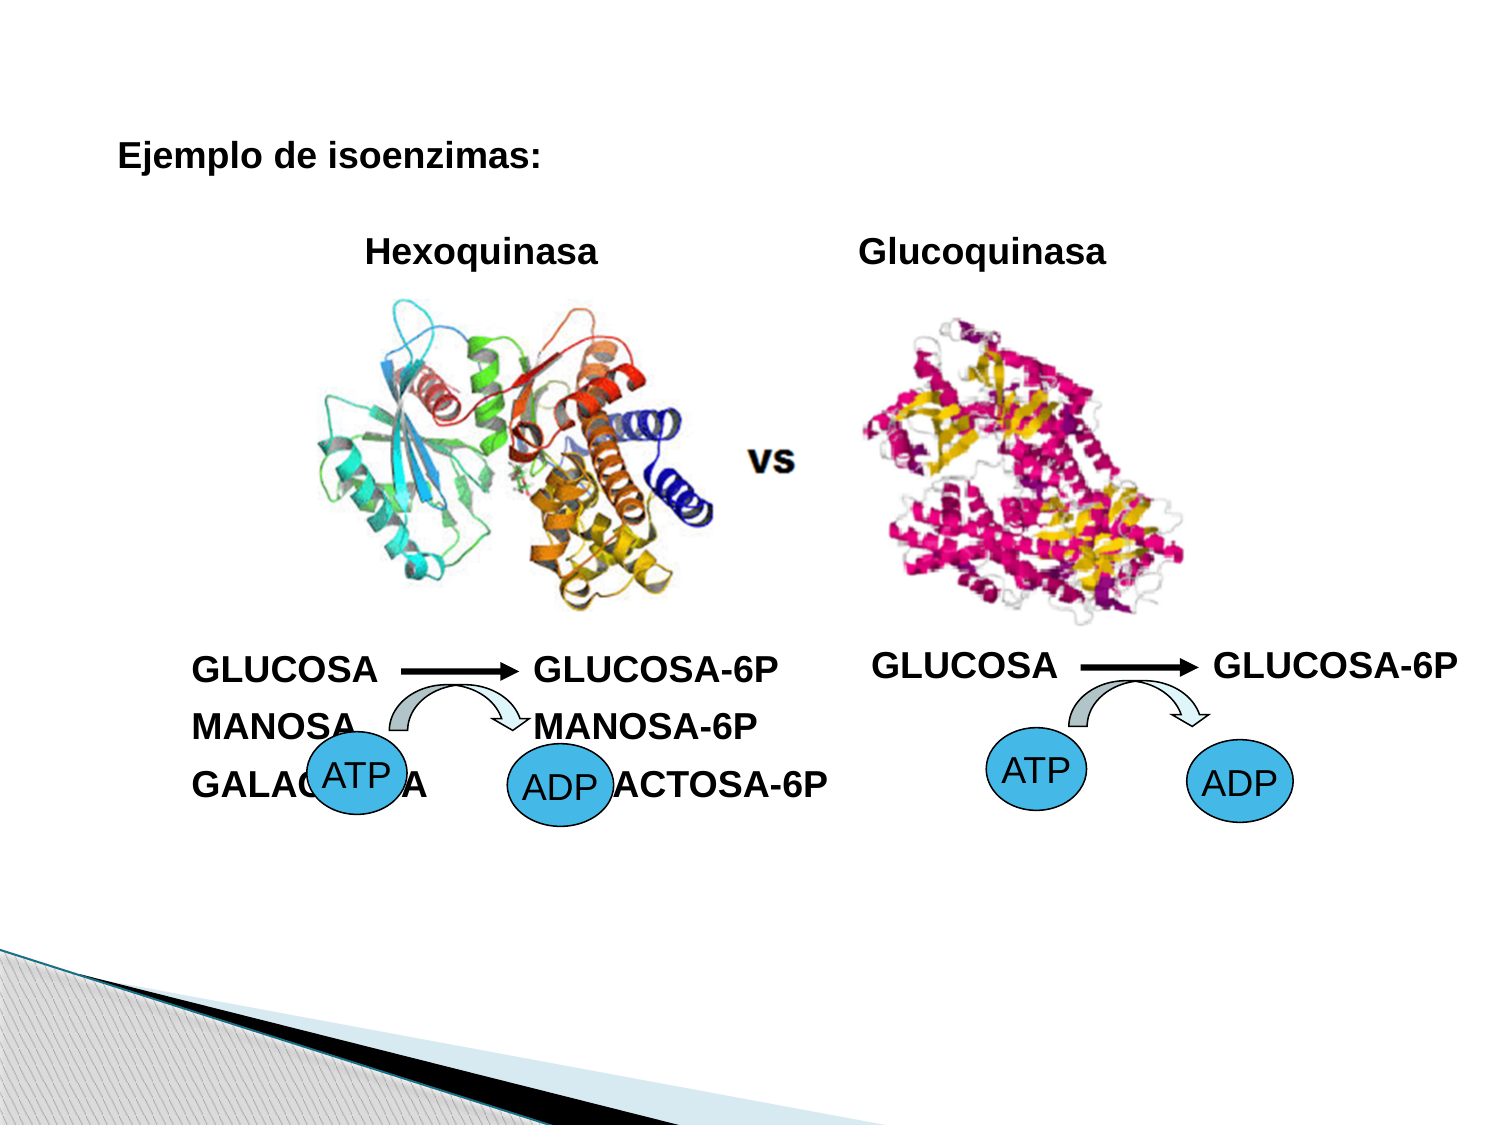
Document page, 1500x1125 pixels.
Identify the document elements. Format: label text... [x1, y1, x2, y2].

text_box Glucoquinasa [843, 219, 1122, 279]
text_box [176, 637, 869, 835]
picture [253, 289, 1269, 637]
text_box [855, 633, 1483, 823]
text_box Hexoquinasa [349, 219, 613, 279]
text_box Ejemplo de isoenzimas: [102, 123, 558, 183]
